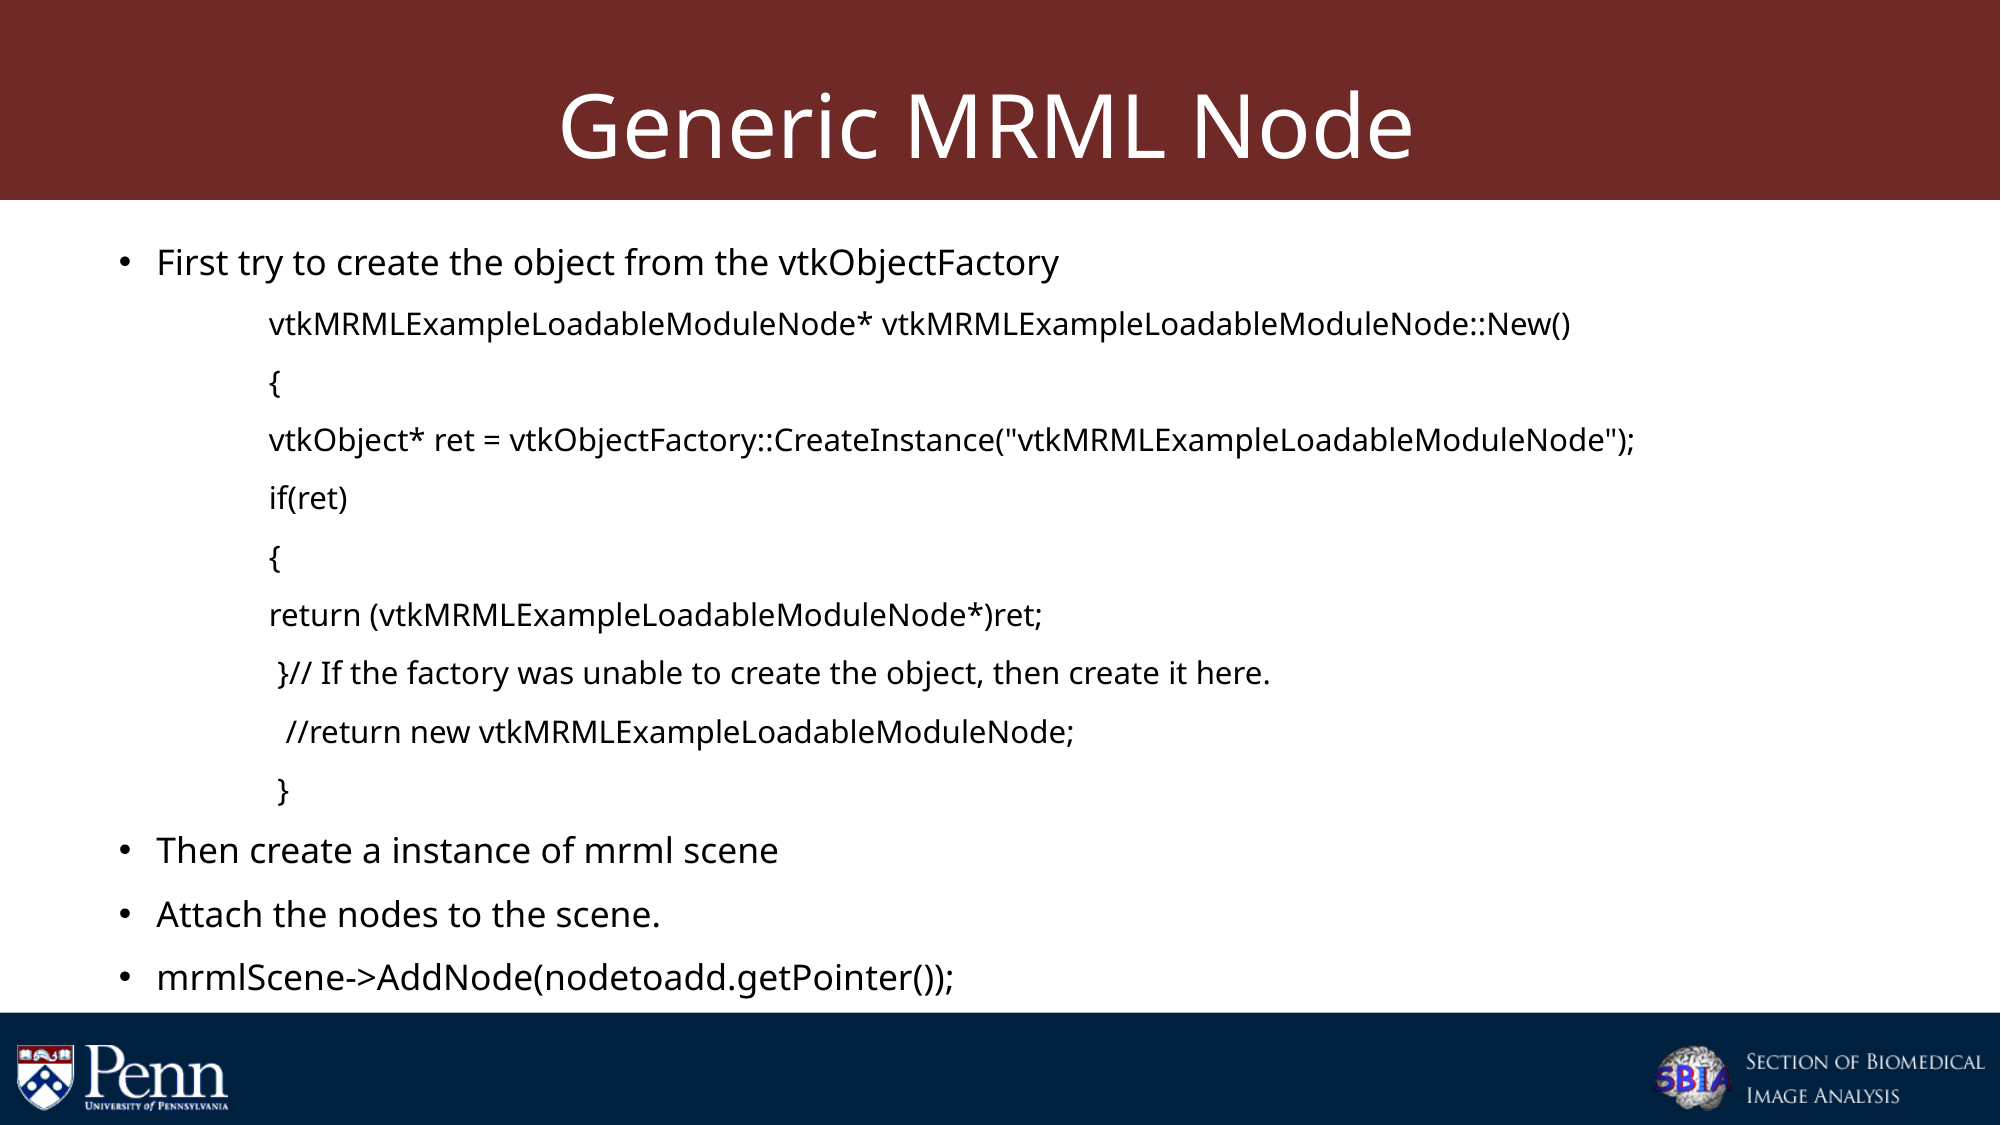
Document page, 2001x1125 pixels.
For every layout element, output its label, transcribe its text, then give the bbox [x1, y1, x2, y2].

list First try to create the object from the vtkObjectFactory vtkMRMLExampleLoadableModuleNode* vtkMRMLExampleLoadableModuleNode::New() { vtkObject* ret = vtkObjectFactory::CreateInstance("vtkMRMLExampleLoadableModuleNode"); if(ret) { return (vtkMRMLExampleLoadableModuleNode*)ret; }// If the factory was unable to create the object, then create it here. //return new vtkMRMLExampleLoadableModuleNode; } Then create a instance of mrml scene Attach the nodes to the scene. mrmlScene->AddNode(nodetoadd.getPointer()); [104, 232, 1917, 1006]
title Generic MRML Node [353, 73, 1622, 186]
picture [1652, 1044, 1985, 1112]
picture [17, 1045, 228, 1111]
